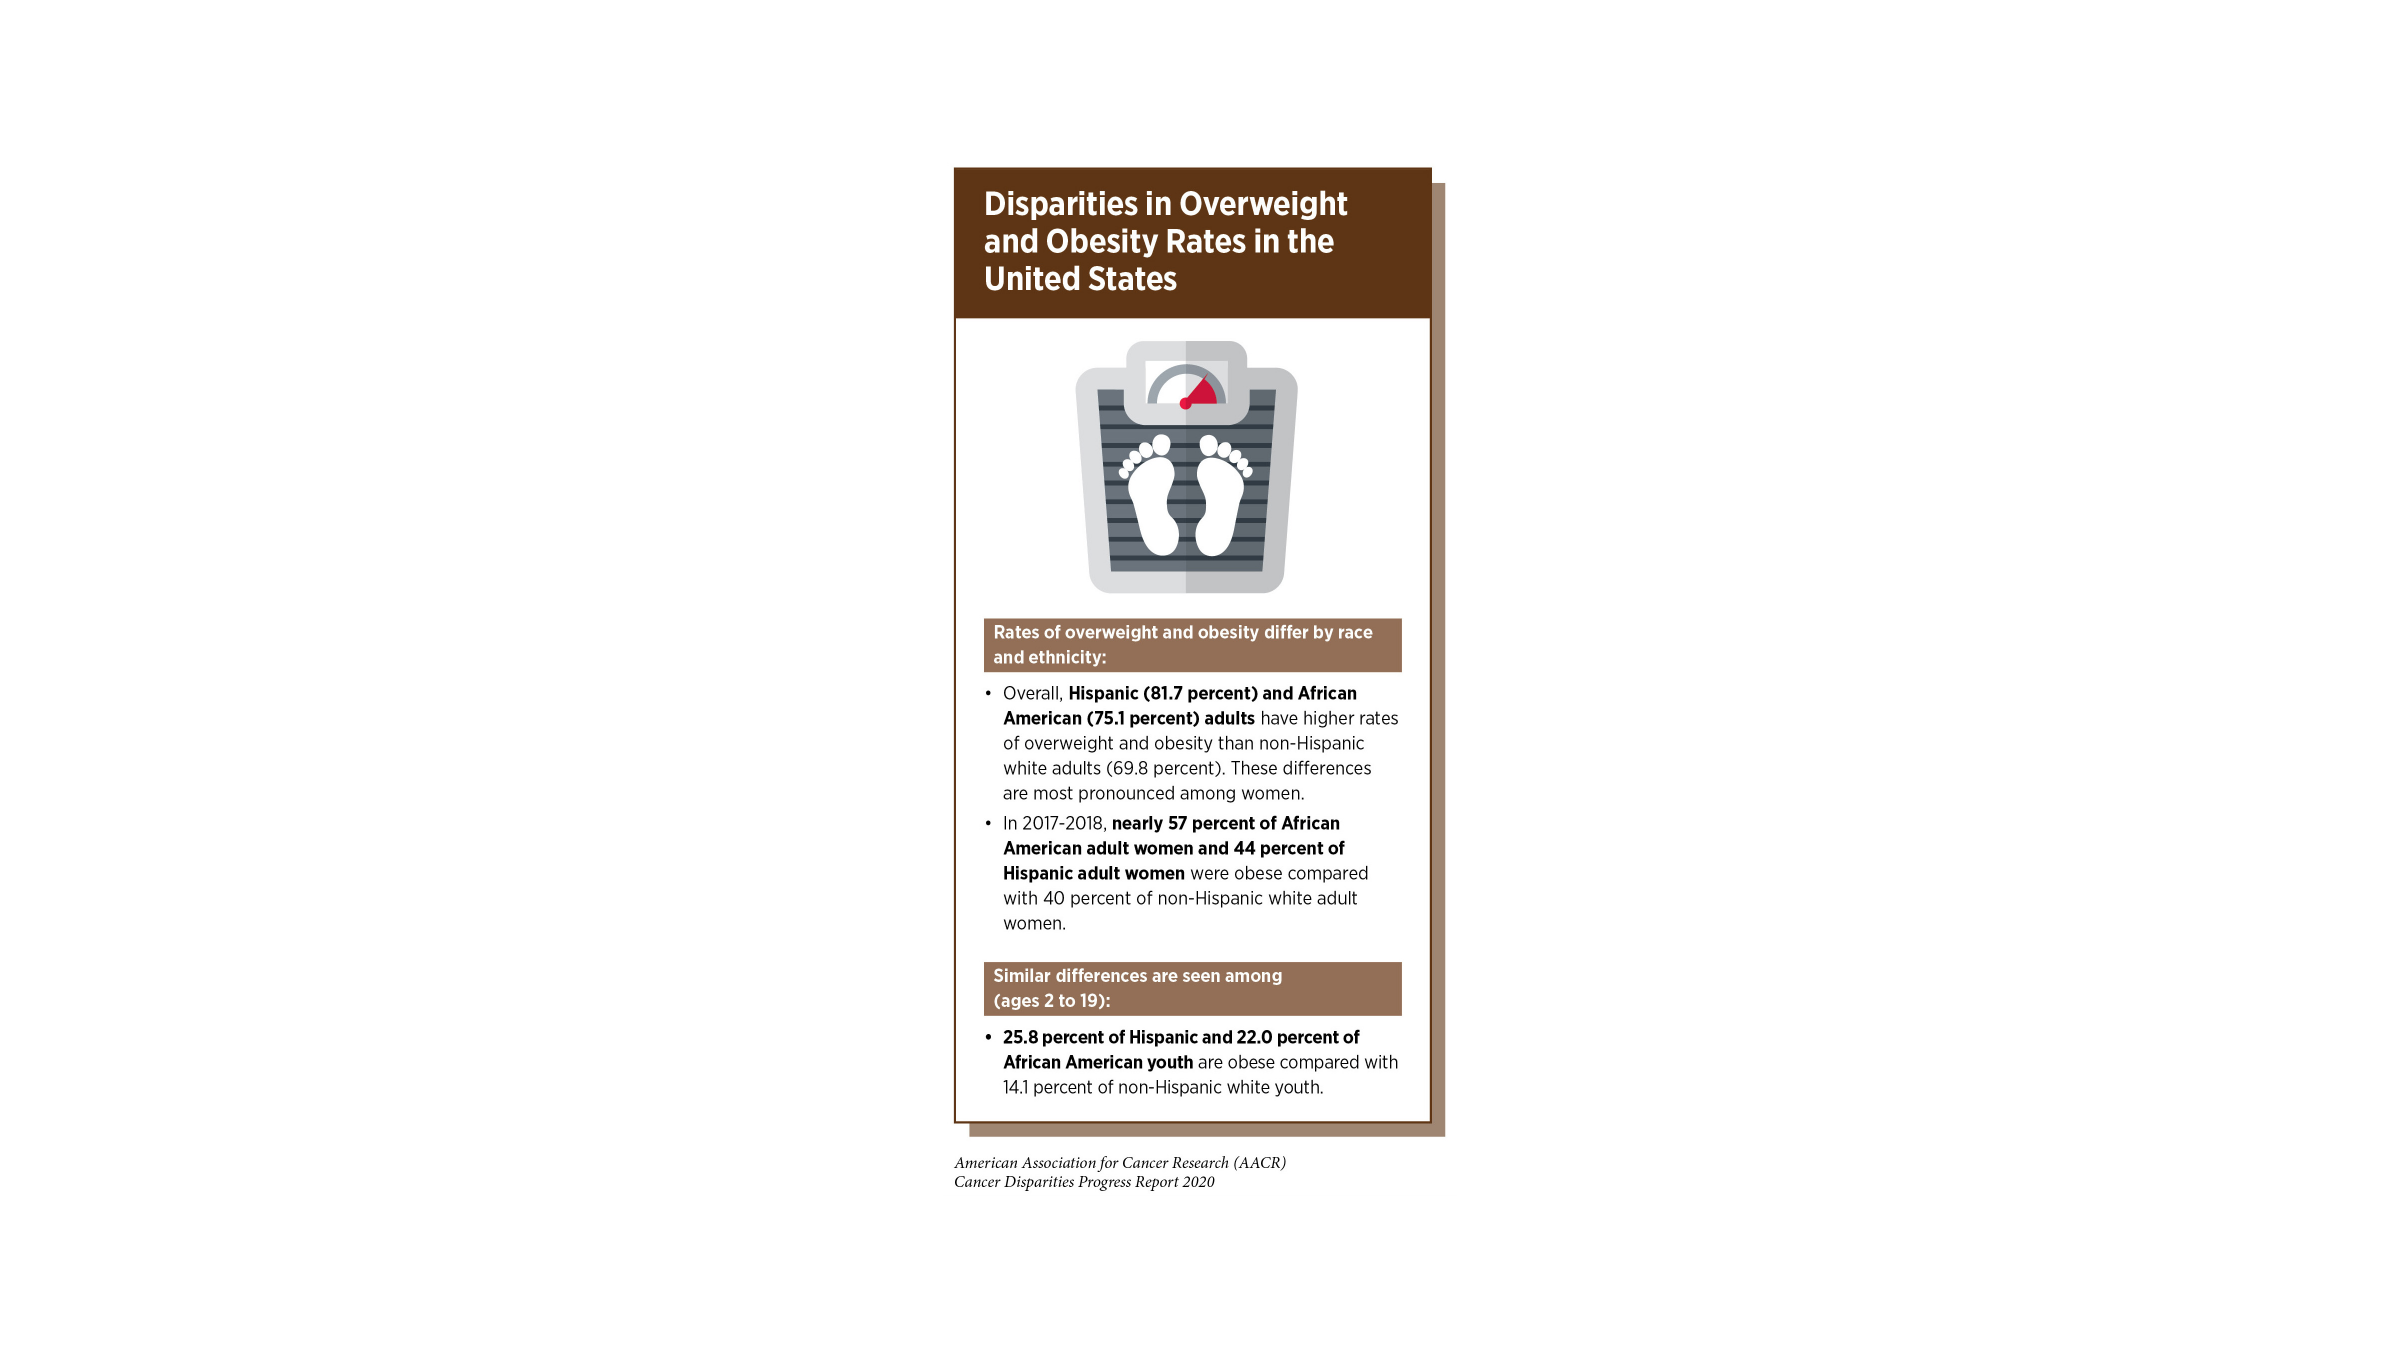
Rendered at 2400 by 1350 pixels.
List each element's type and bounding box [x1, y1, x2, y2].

picture [943, 154, 1457, 1196]
